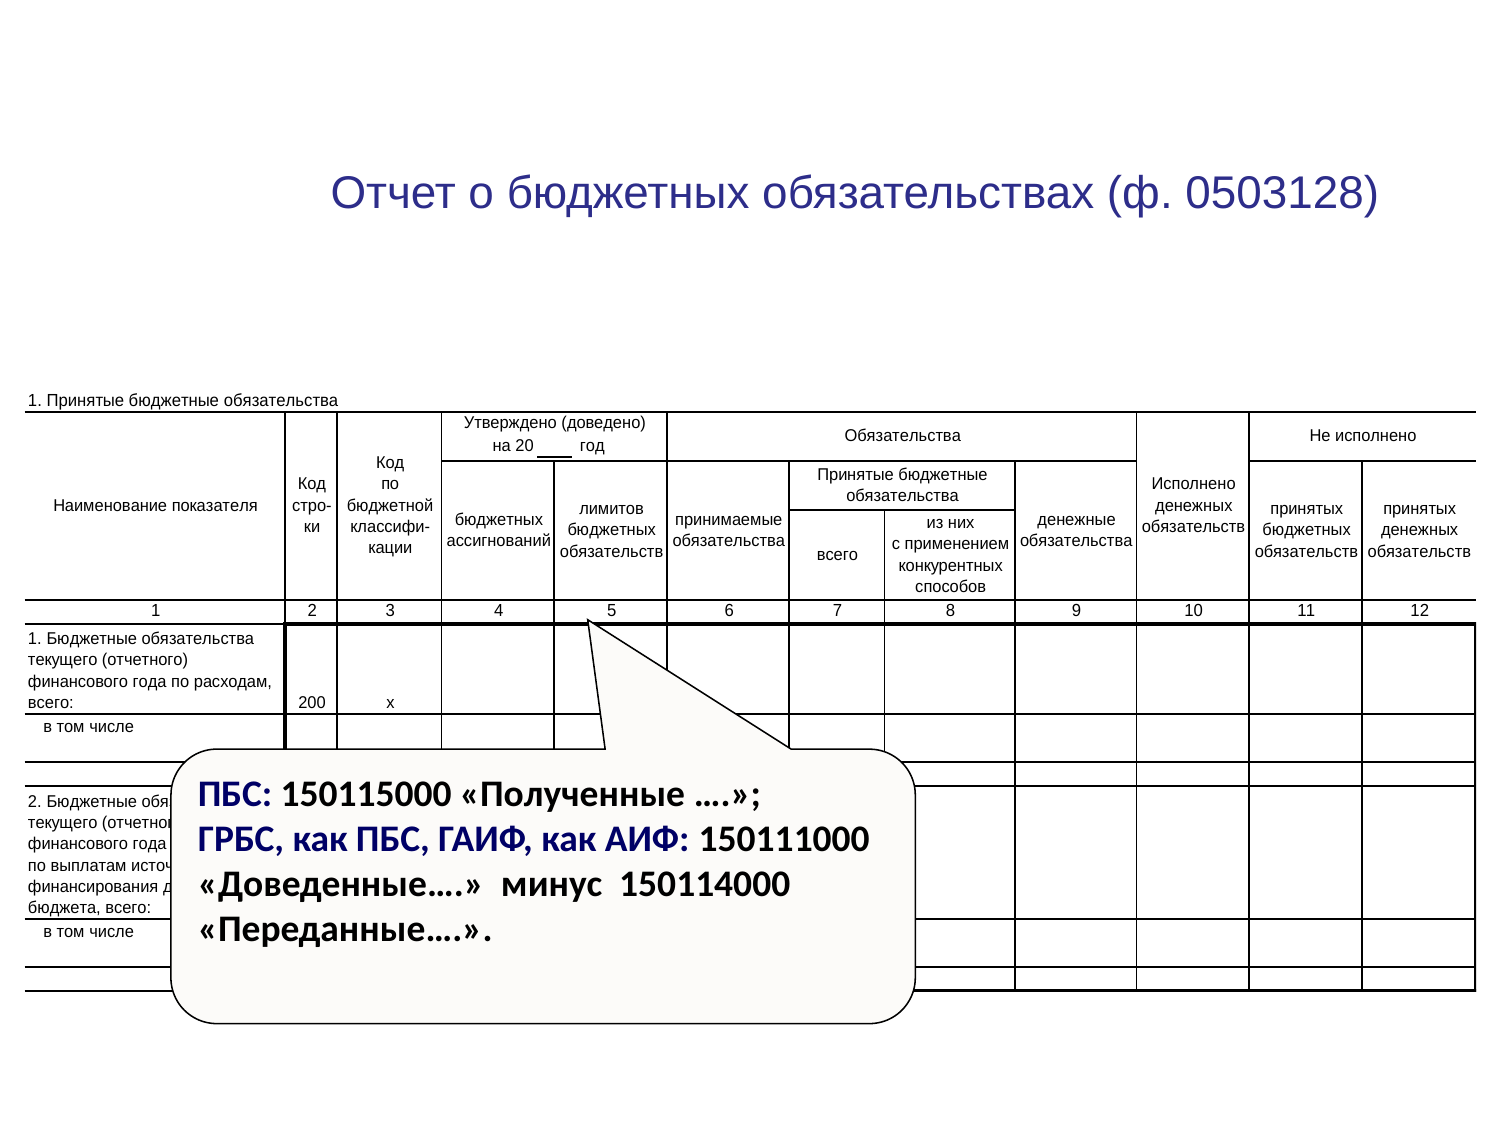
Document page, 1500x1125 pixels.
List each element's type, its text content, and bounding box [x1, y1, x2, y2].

text_box Отчет о бюджетных обязательствах (ф. 0503128) [307, 156, 1403, 225]
text_box ПБС: 150115000 «Полученные ….»; ГРБС, как ПБС, ГАИФ, как АИФ: 150111000 «Доведенные….» минус 150114000 «Переданные….». [177, 1001, 909, 1024]
picture [23, 386, 1477, 993]
